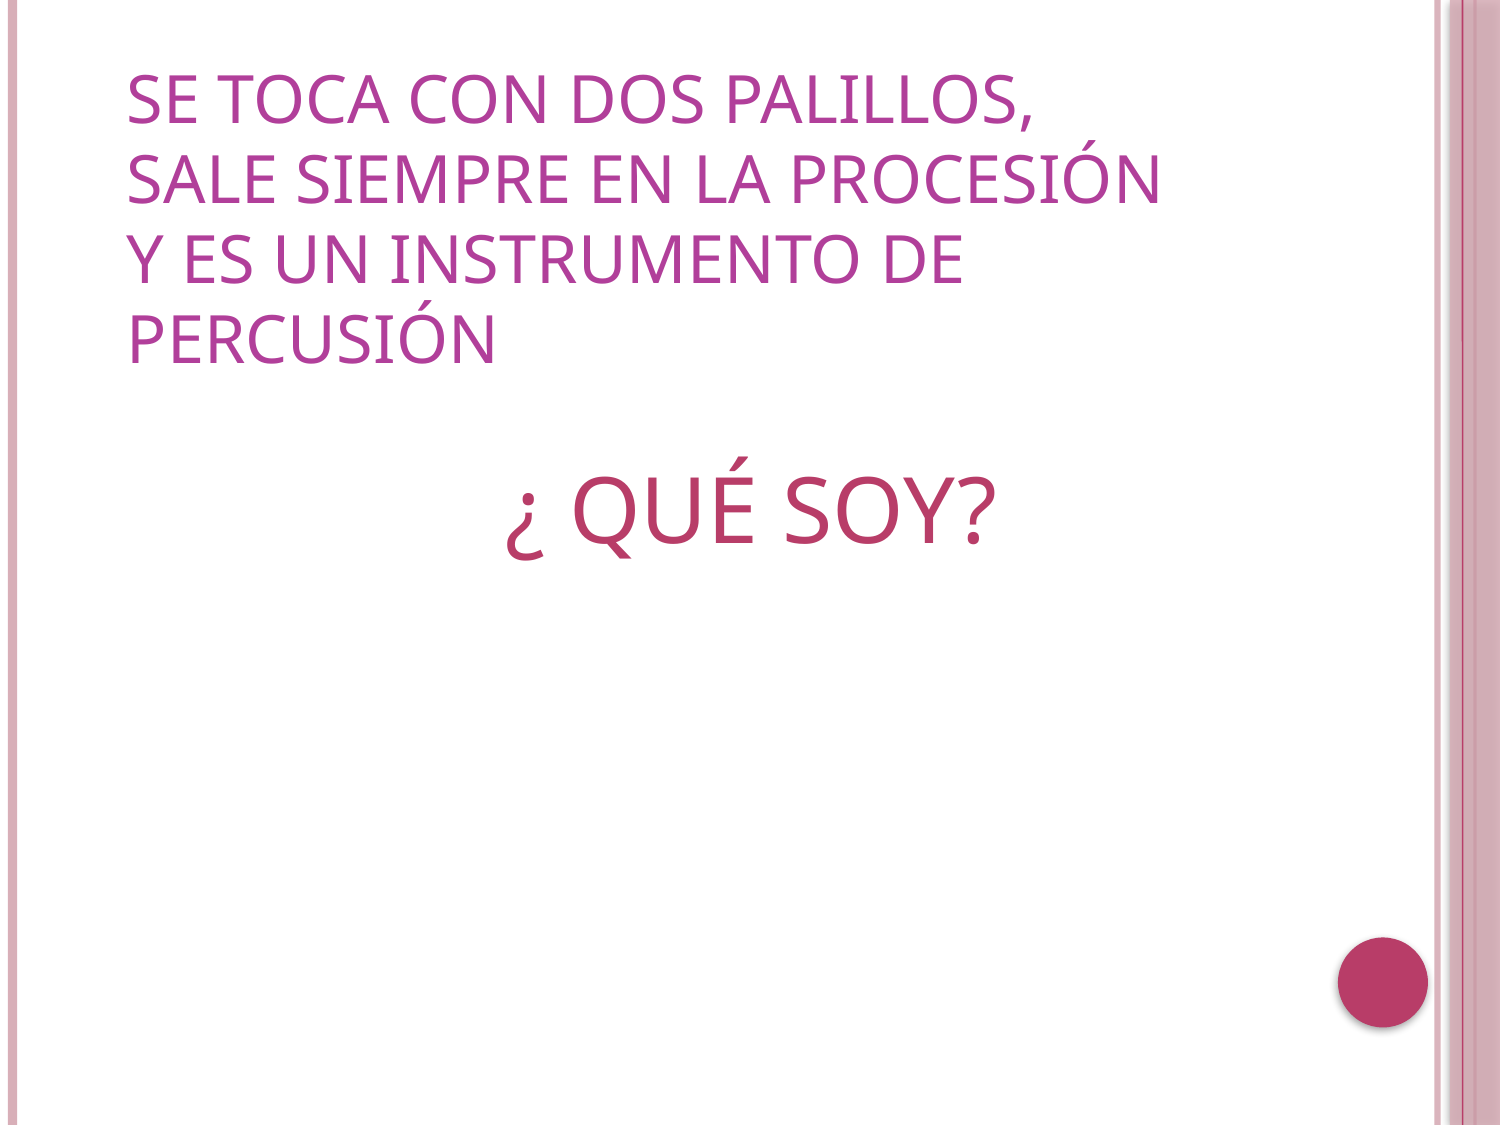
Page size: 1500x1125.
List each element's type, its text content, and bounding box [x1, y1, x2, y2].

list ¿ QUÉ SOY? [75, 444, 1247, 1062]
title Se toca con dos palillos, sale siempre en la procesión y es un instrumento de percusión [112, 196, 1338, 384]
